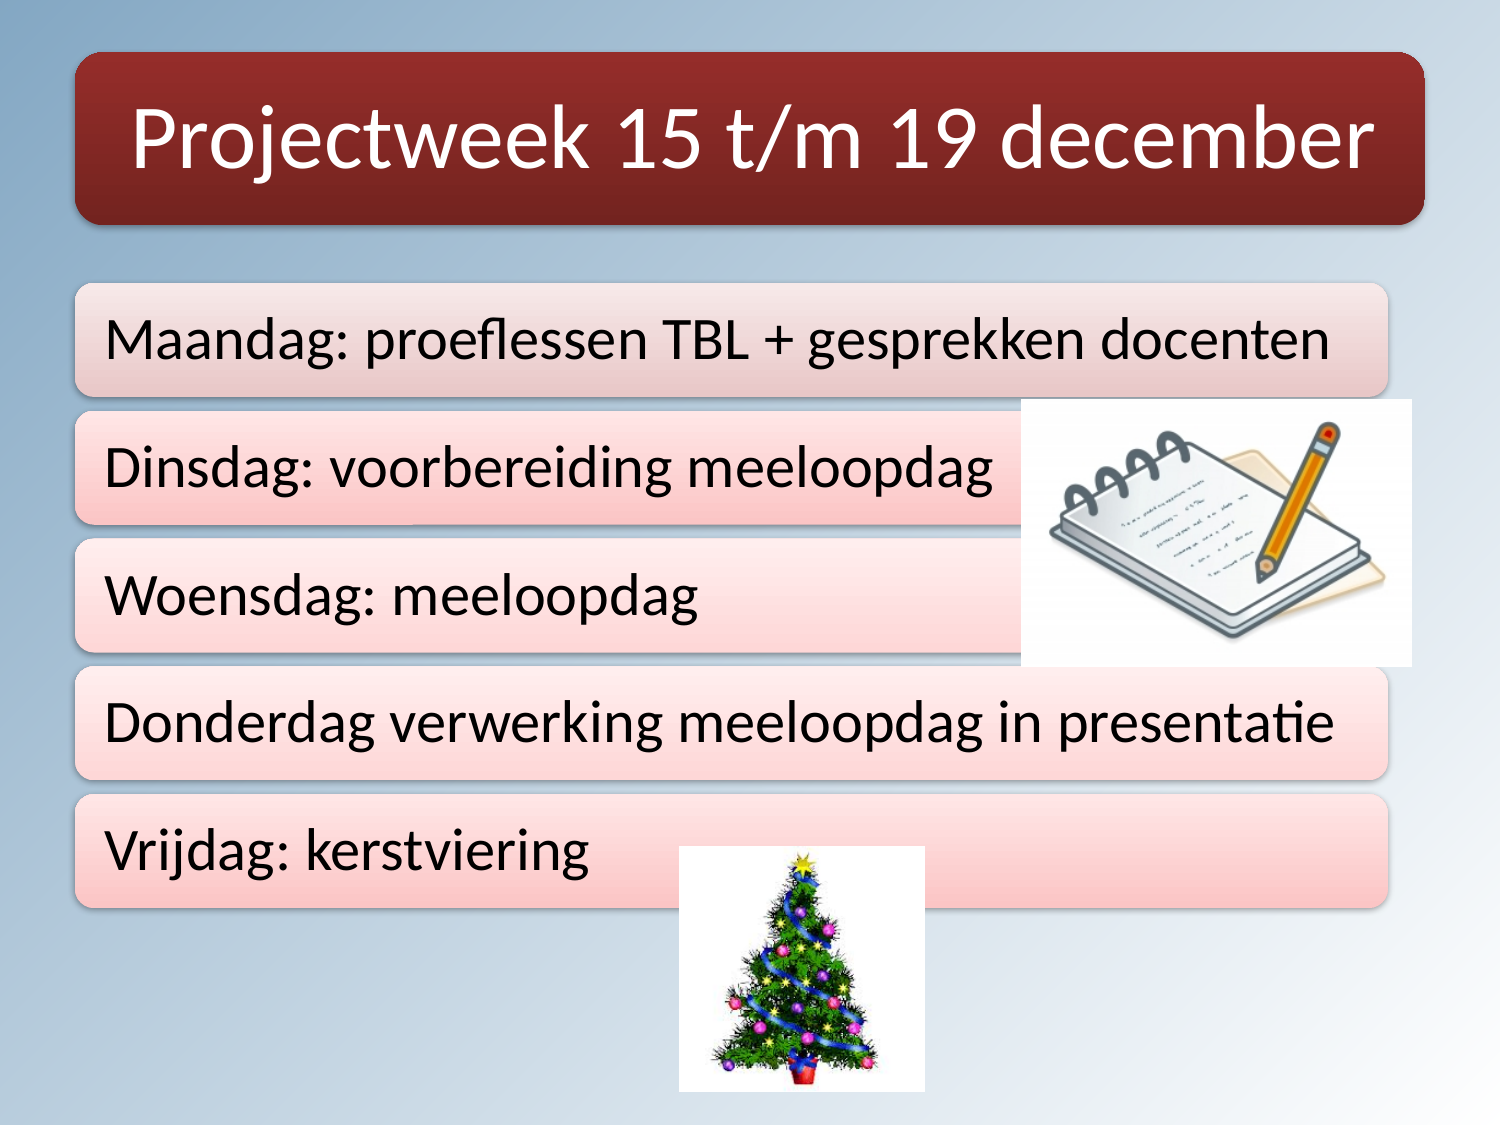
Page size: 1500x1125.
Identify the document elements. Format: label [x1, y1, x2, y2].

list [74, 262, 1389, 929]
picture [1021, 398, 1412, 667]
picture [678, 846, 925, 1093]
text_box [74, 44, 1426, 233]
